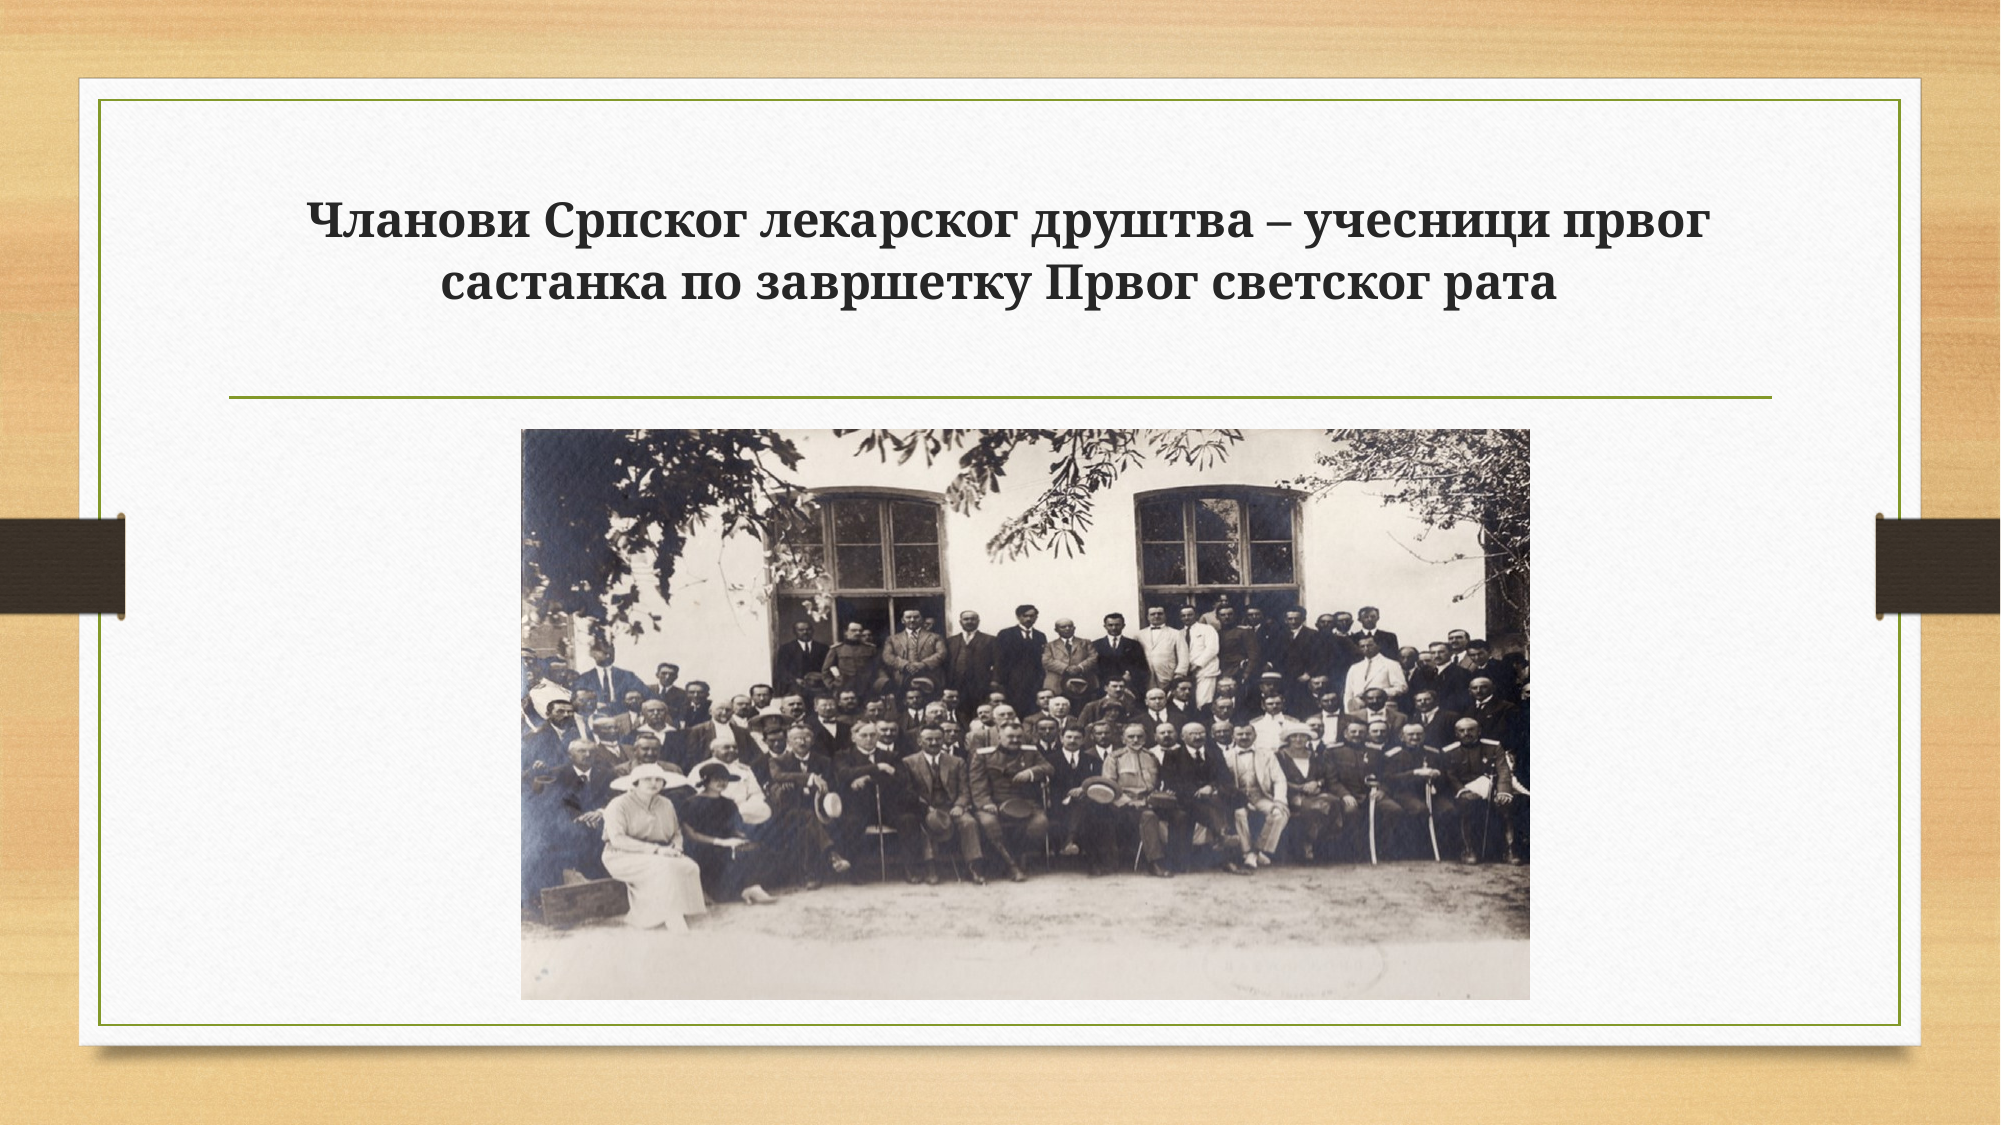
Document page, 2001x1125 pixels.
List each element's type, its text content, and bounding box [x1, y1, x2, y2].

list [521, 429, 1531, 1001]
title Чланови Српског лекарског друштва – учесници првог састанка по завршетку Првог светског рата [212, 161, 1788, 375]
picture [0, 0, 2001, 1125]
